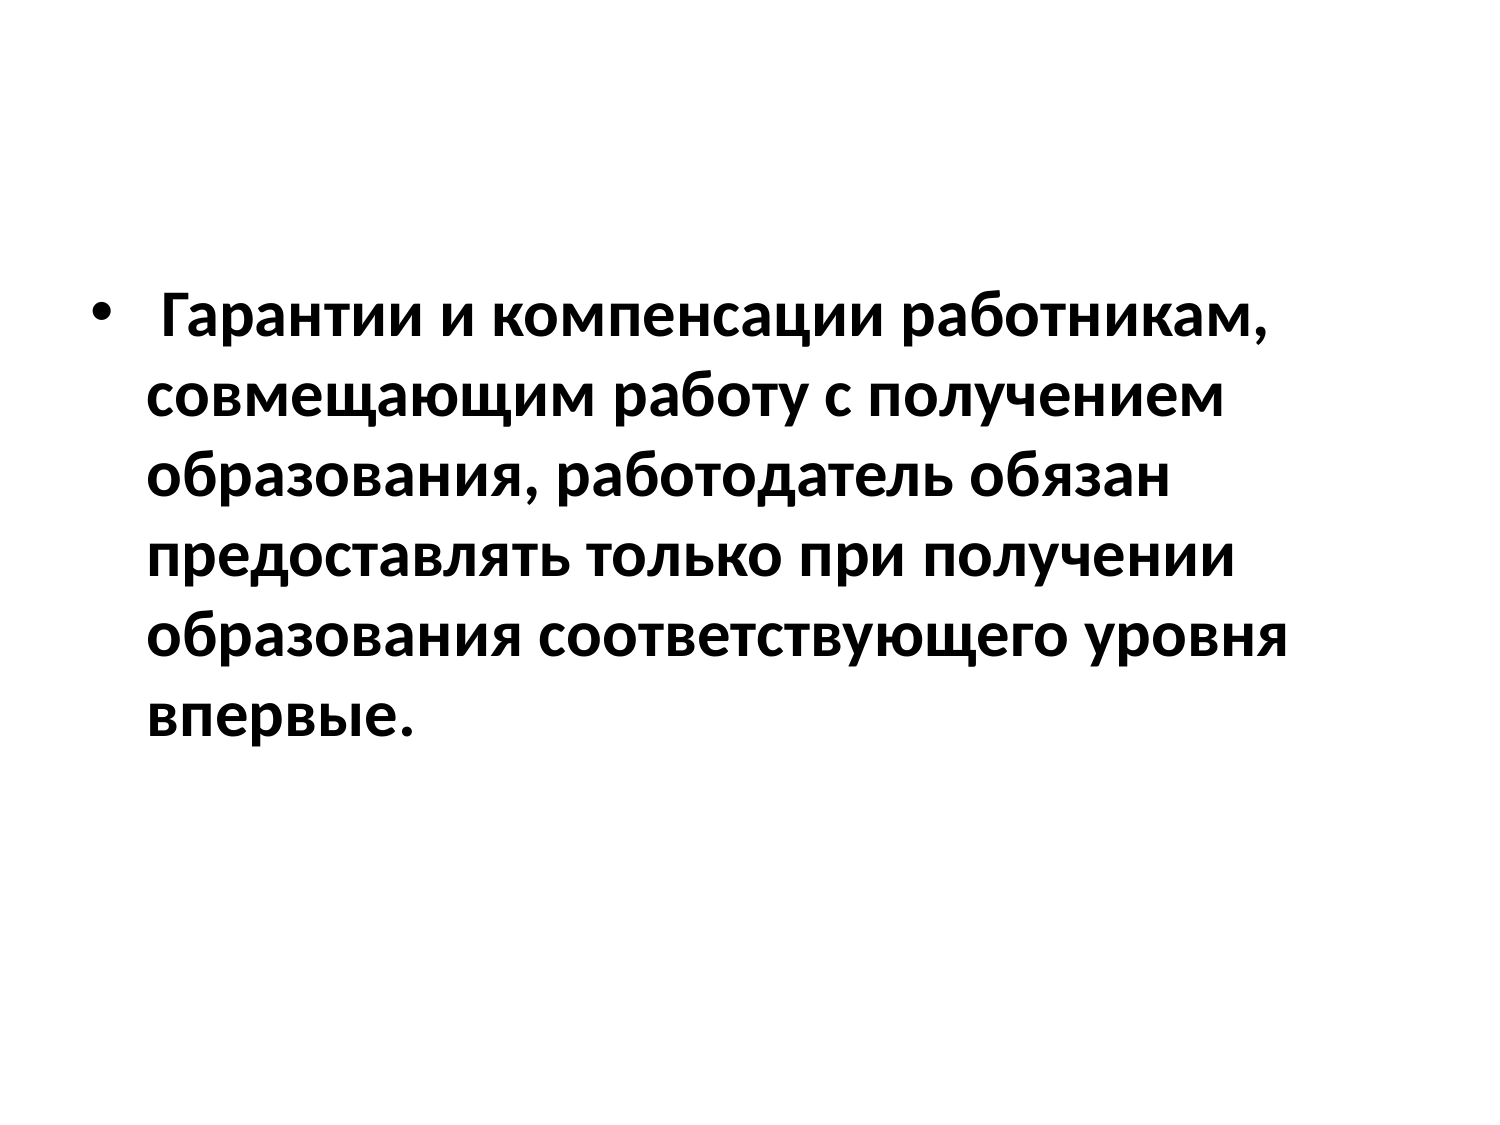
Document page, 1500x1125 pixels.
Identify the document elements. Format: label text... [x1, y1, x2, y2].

list Гарантии и компенсации работникам, совмещающим работу с получением образования, работодатель обязан предоставлять только при получении образования соответствующего уровня впервые. [75, 262, 1425, 1005]
